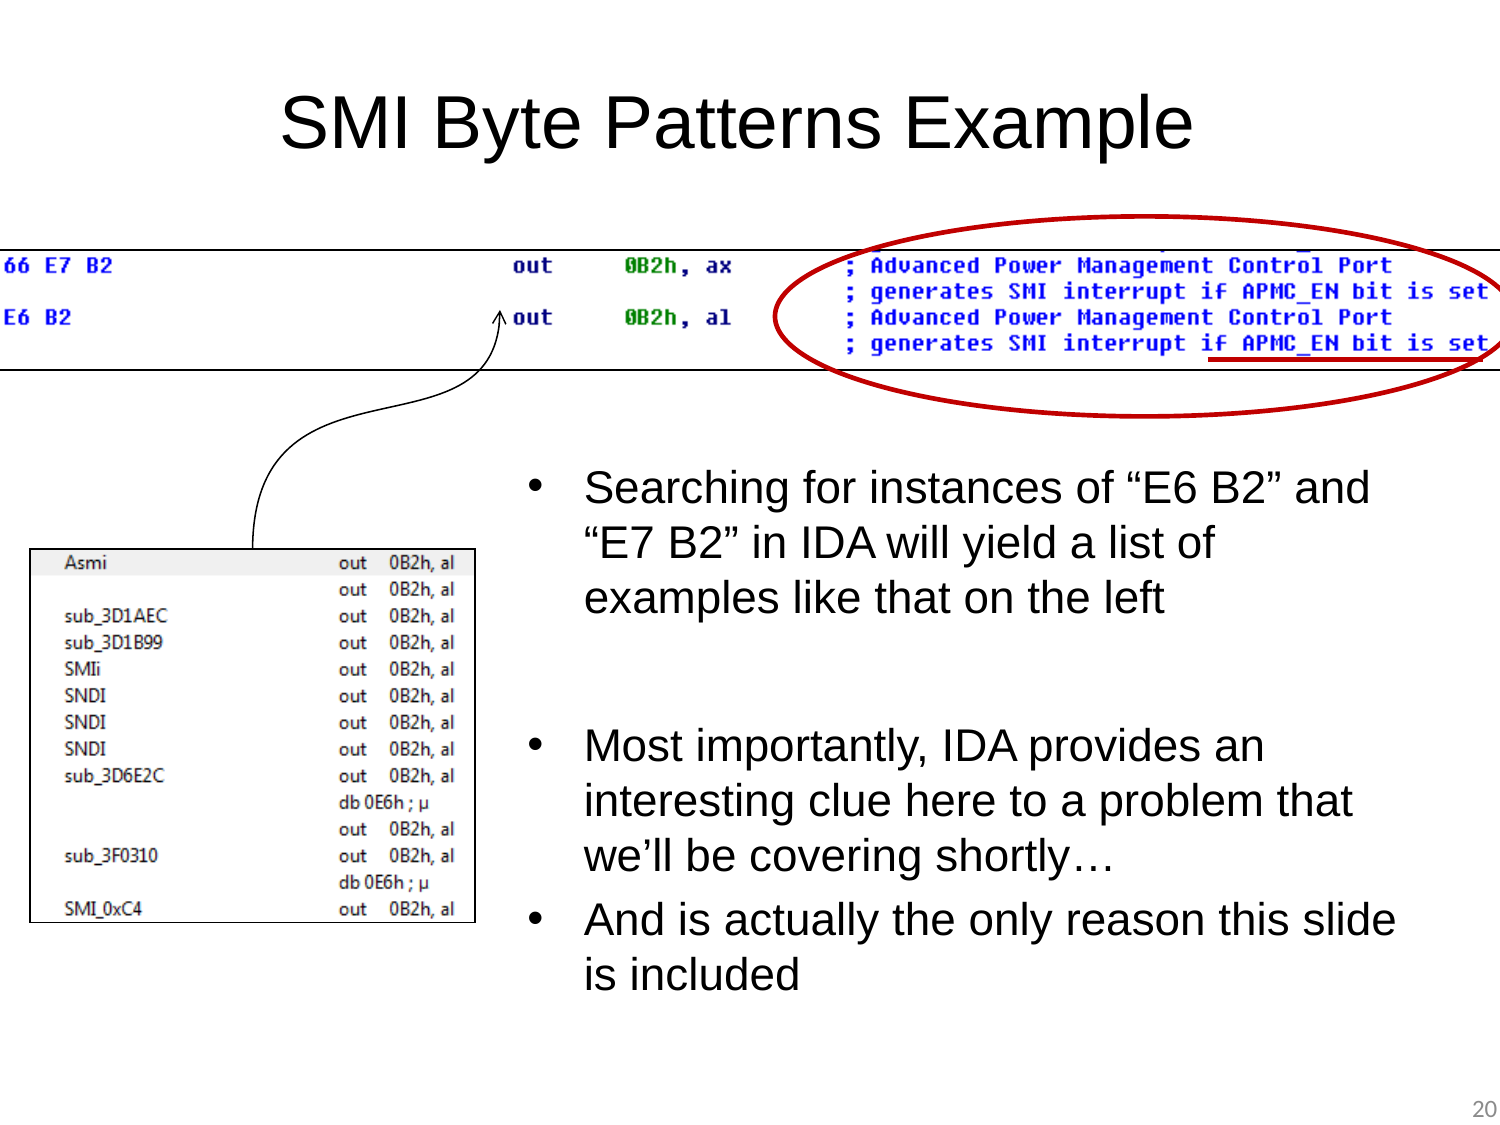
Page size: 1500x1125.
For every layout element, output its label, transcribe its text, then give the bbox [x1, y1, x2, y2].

picture [0, 250, 1500, 370]
text_box [864, 214, 1426, 249]
slide_number 20 [1162, 1077, 1500, 1125]
title SMI Byte Patterns Example [62, 24, 1413, 213]
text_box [255, 306, 497, 554]
list Searching for instances of “E6 B2” and “E7 B2” in IDA will yield a list of examples like that on the left Most importantly, IDA provides an interesting clue here to a problem that we’ll be covering shortly… And is actually the only reason this slide is included [512, 450, 1425, 1075]
picture [30, 549, 475, 923]
text_box [847, 378, 1442, 419]
